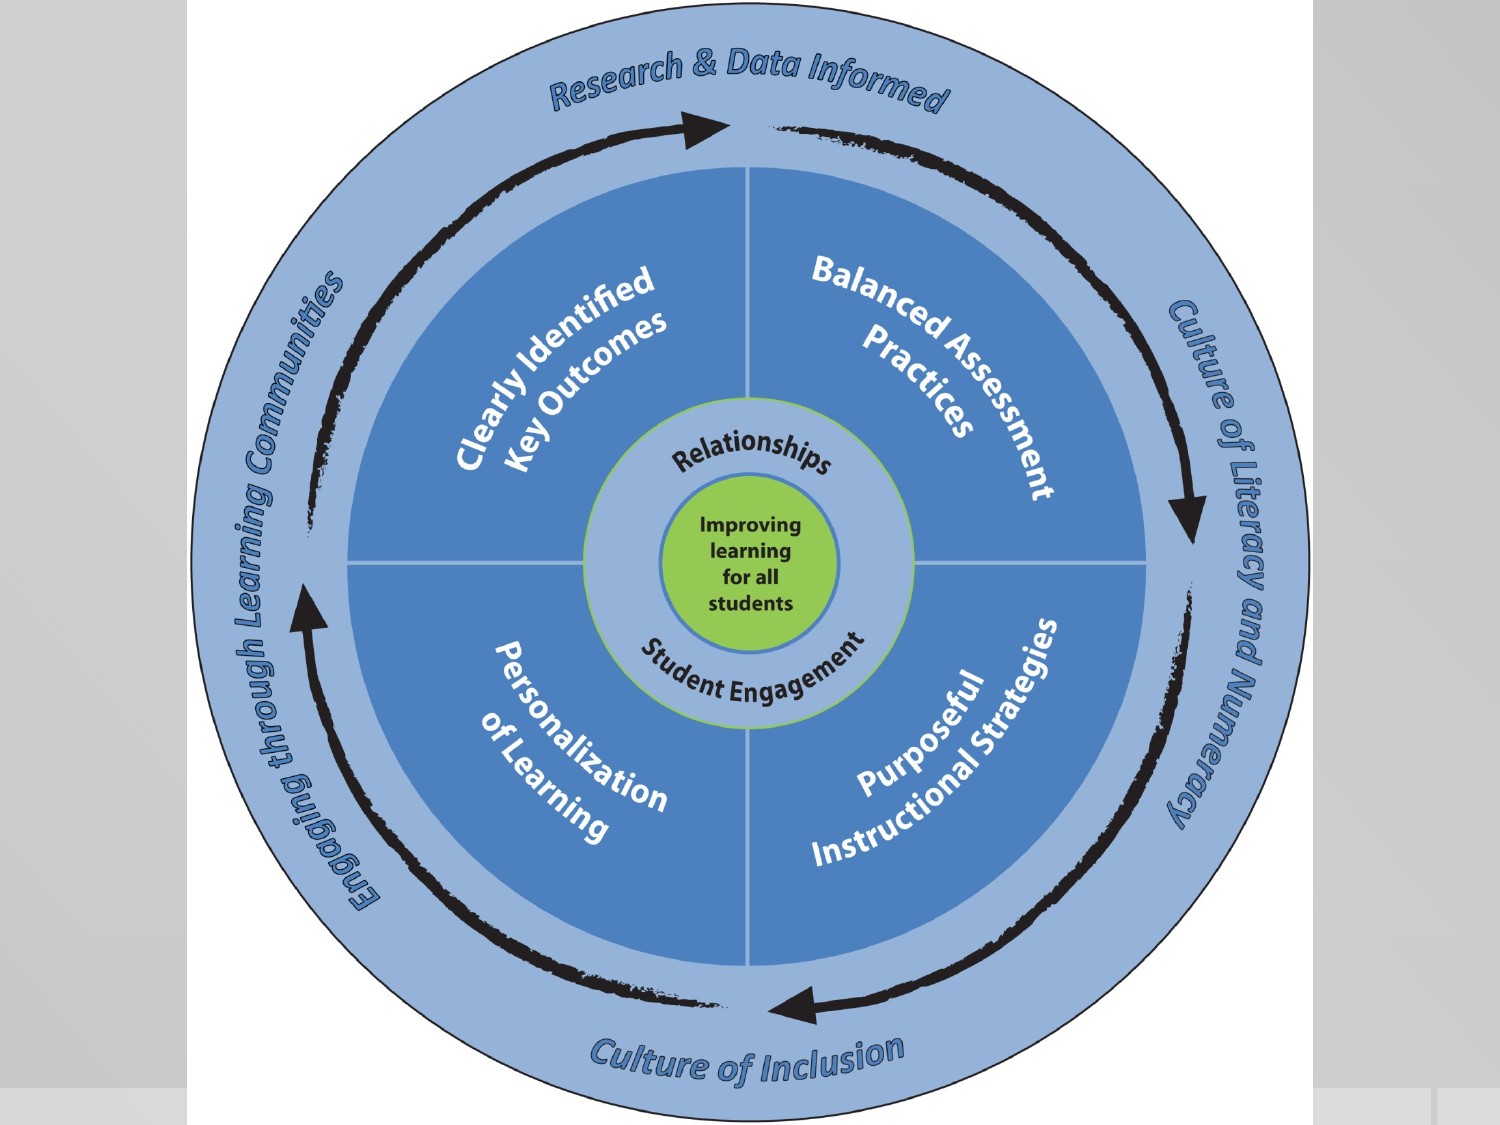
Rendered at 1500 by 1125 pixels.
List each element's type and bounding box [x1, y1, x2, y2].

picture [187, 0, 1313, 1125]
